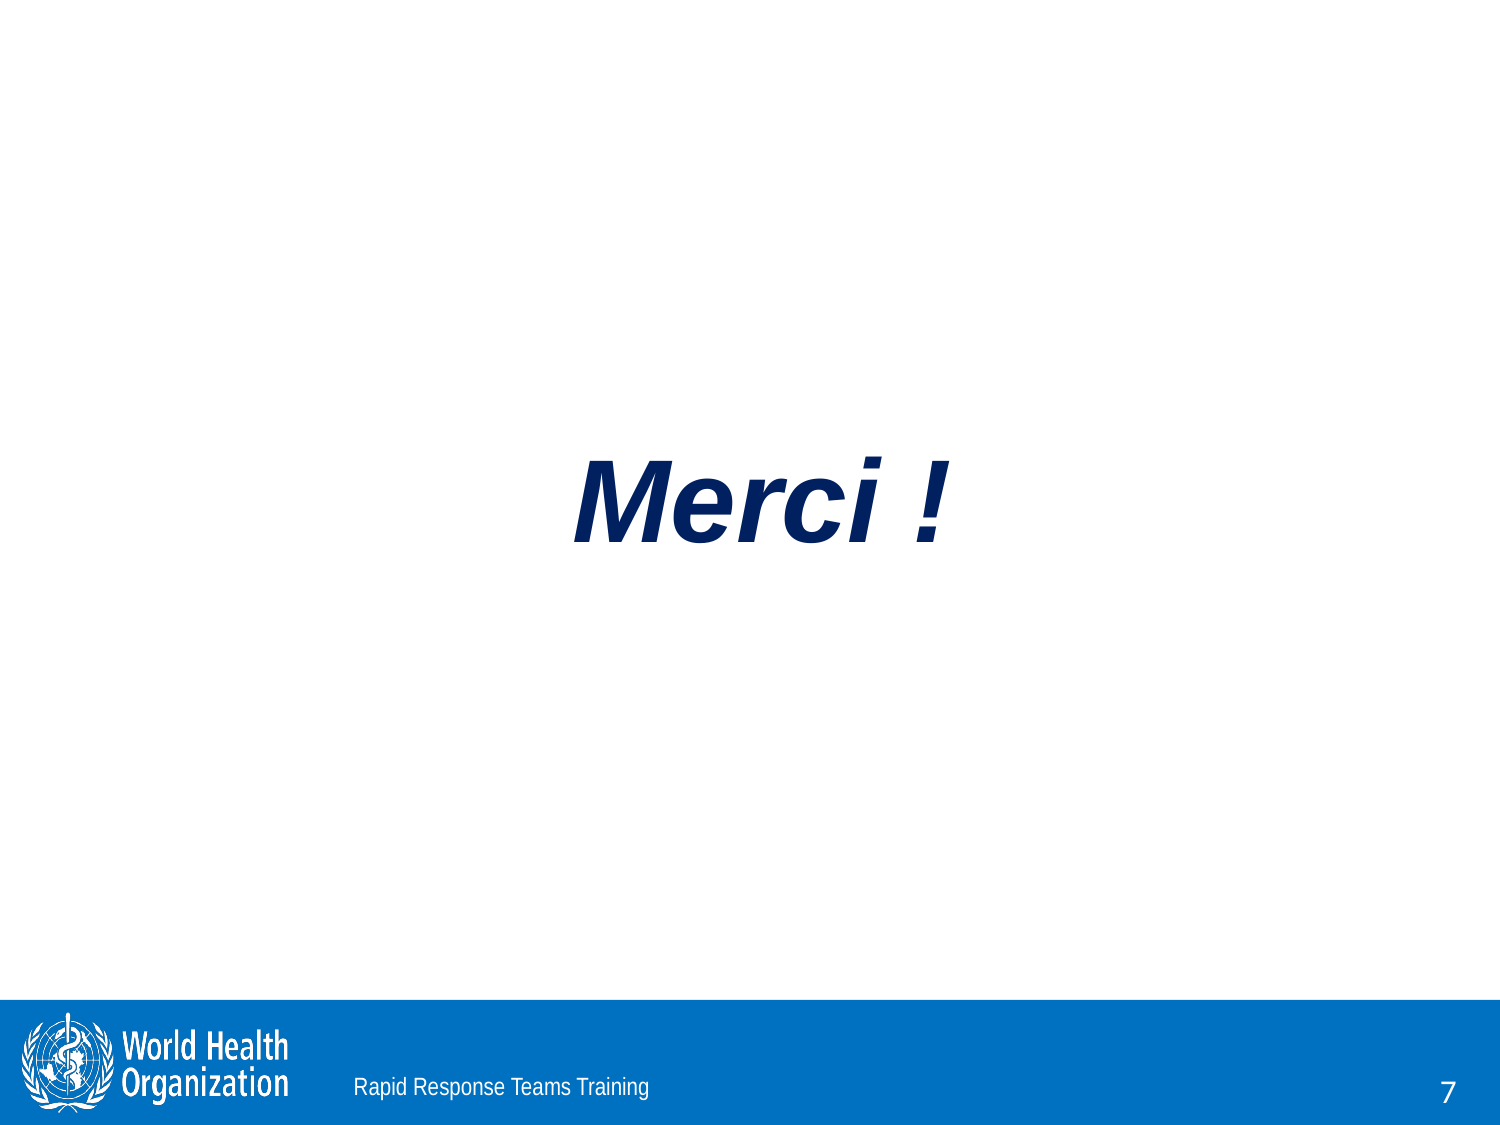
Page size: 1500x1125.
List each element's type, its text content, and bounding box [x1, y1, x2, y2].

title Merci ! [126, 406, 1400, 584]
picture [21, 1012, 288, 1113]
